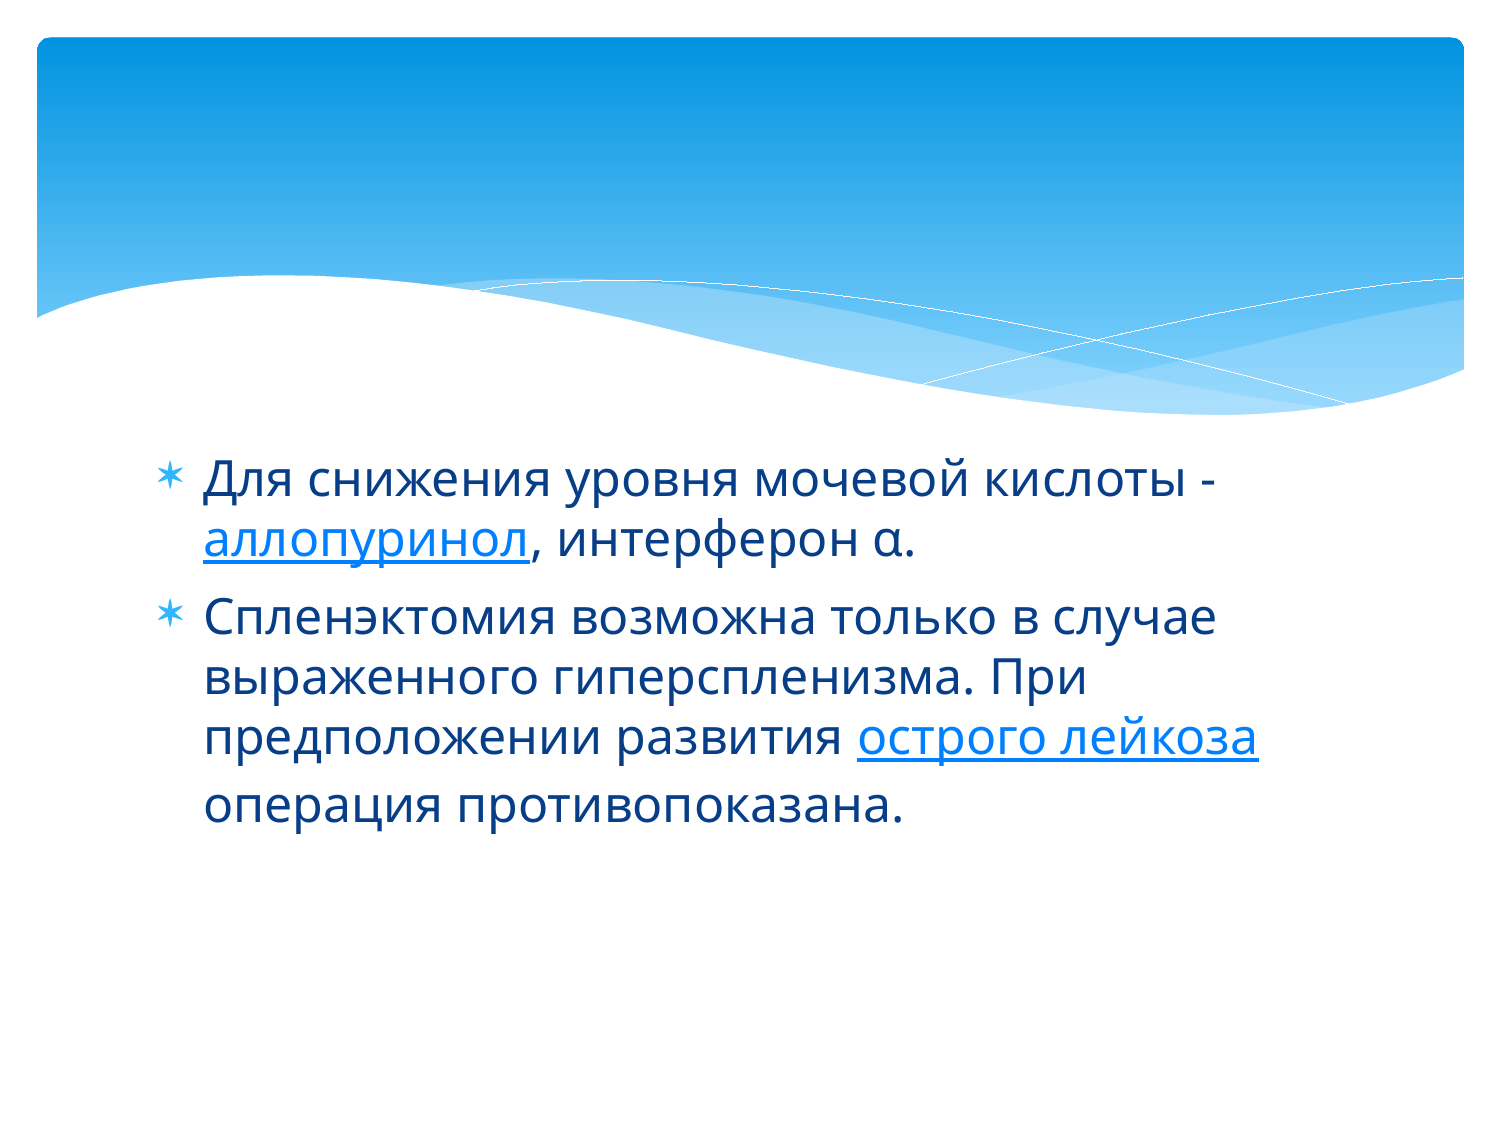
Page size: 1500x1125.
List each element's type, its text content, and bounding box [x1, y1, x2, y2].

list Для снижения уровня мочевой кислоты - аллопуринол, интерферон α. Спленэктомия возможна только в случае выраженного гиперспленизма. При предположении развития острого лейкоза операция противопоказана. [143, 438, 1359, 1005]
